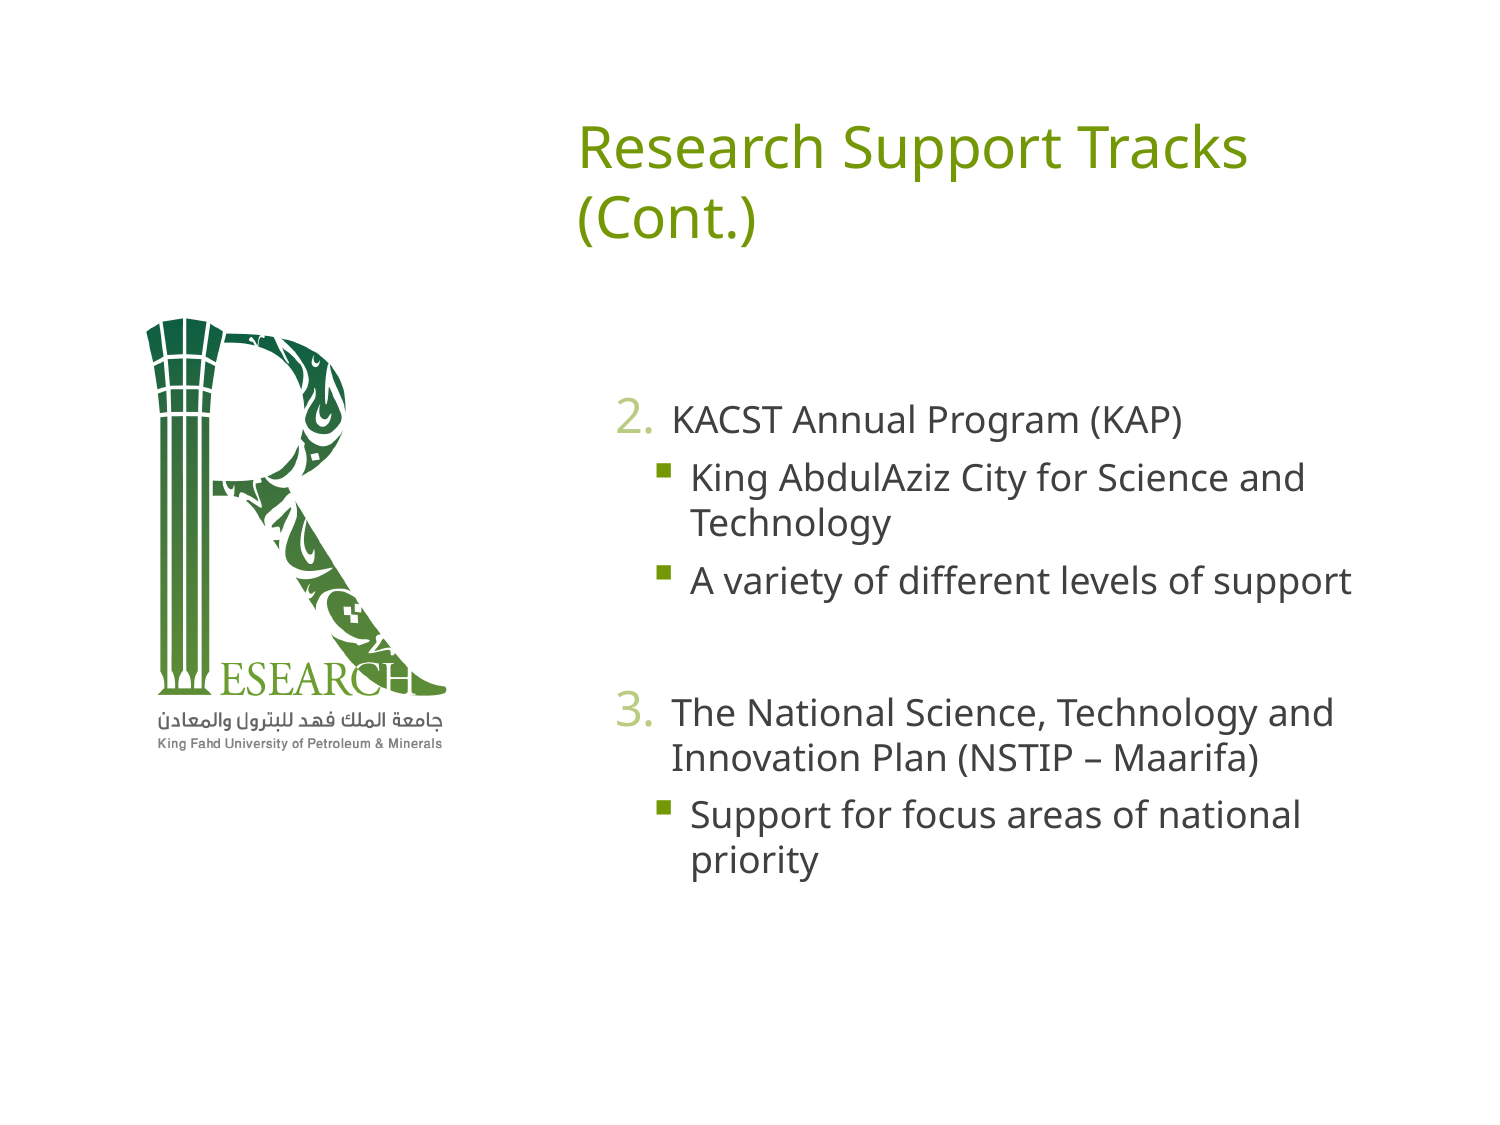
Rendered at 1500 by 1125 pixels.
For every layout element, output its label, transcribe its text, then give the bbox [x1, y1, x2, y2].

title Research Support Tracks (Cont.) [562, 112, 1375, 258]
list KACST Annual Program (KAP) King AbdulAziz City for Science and Technology A variety of different levels of support The National Science, Technology and Innovation Plan (NSTIP – Maarifa) Support for focus areas of national priority [562, 331, 1374, 1005]
picture [137, 304, 454, 760]
